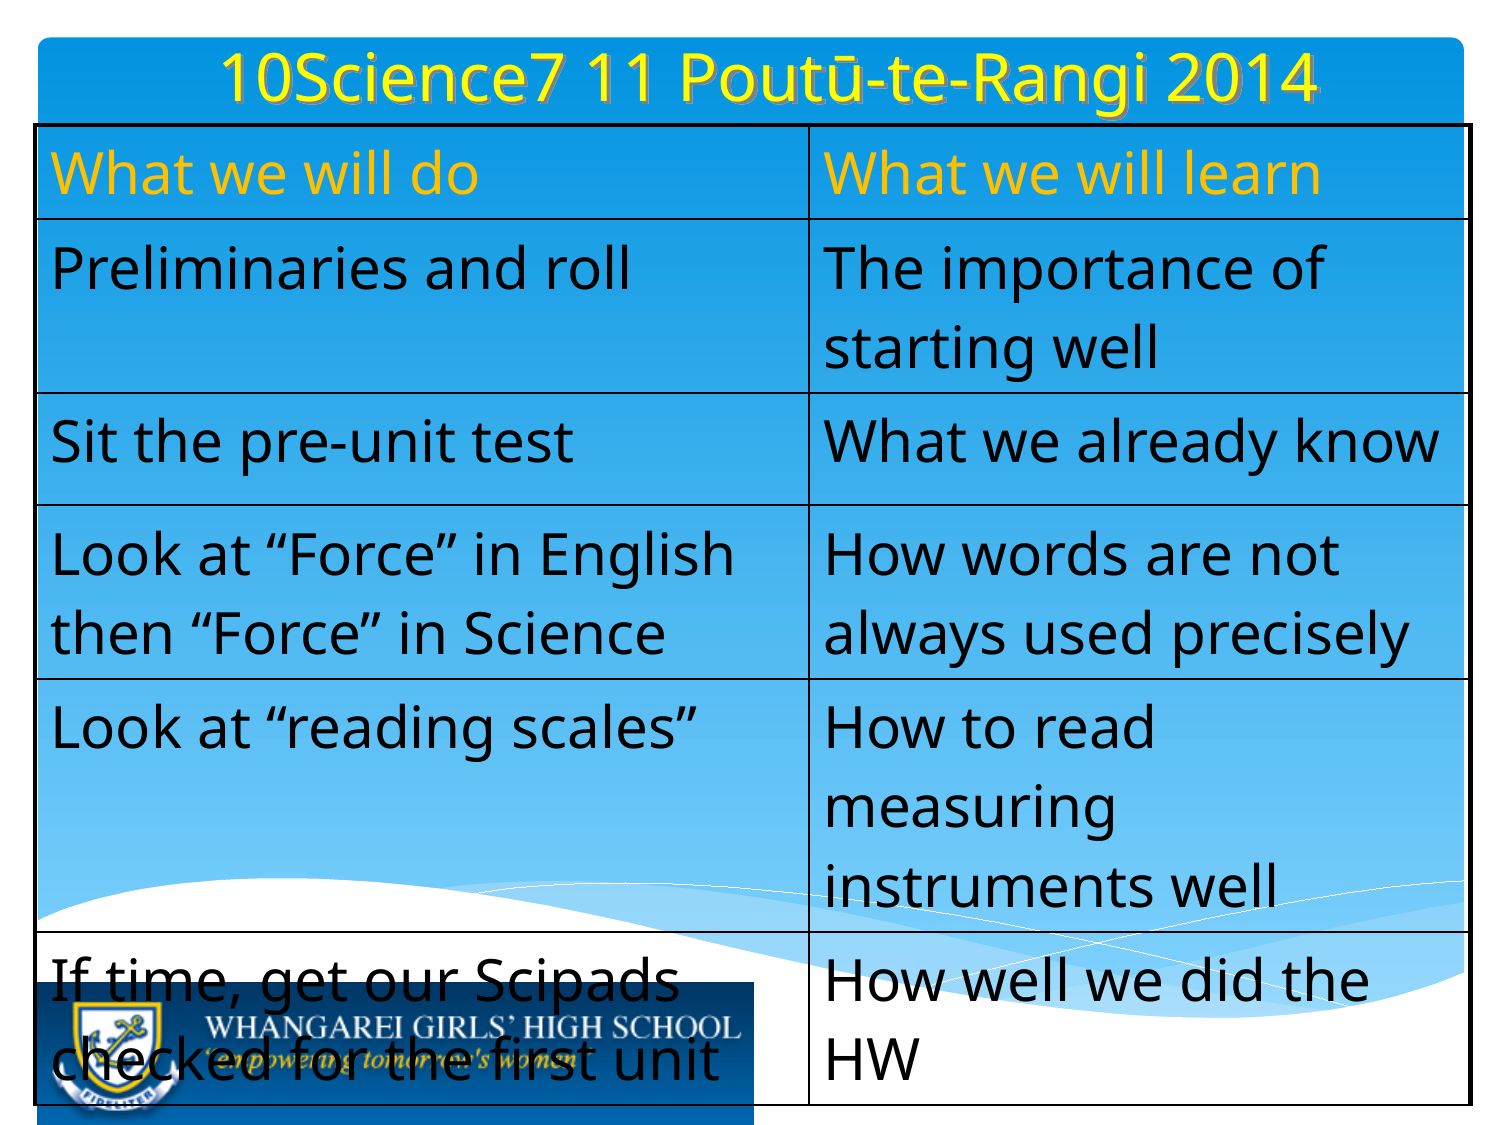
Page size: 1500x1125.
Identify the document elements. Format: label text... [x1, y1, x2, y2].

table_header What we will do [37, 127, 808, 218]
table_cell If time, get our Scipads checked for the first unit [37, 933, 808, 1104]
table_cell Look at “Force” in English then “Force” in Science [37, 506, 808, 678]
table_cell Sit the pre-unit test [37, 394, 808, 504]
picture [37, 982, 754, 1125]
table_cell What we already know [810, 394, 1468, 504]
table_cell The importance of starting well [810, 220, 1468, 392]
table_cell Look at “reading scales” [37, 680, 808, 931]
text_box 10Science7 11 Poutū-te-Rangi 2014 [162, 24, 1375, 123]
table_cell How well we did the HW [810, 933, 1468, 1104]
table_cell How to read measuring instruments well [810, 680, 1468, 931]
table_cell How words are not always used precisely [810, 506, 1468, 678]
table_cell Preliminaries and roll [37, 220, 808, 392]
table_header What we will learn [810, 127, 1468, 218]
